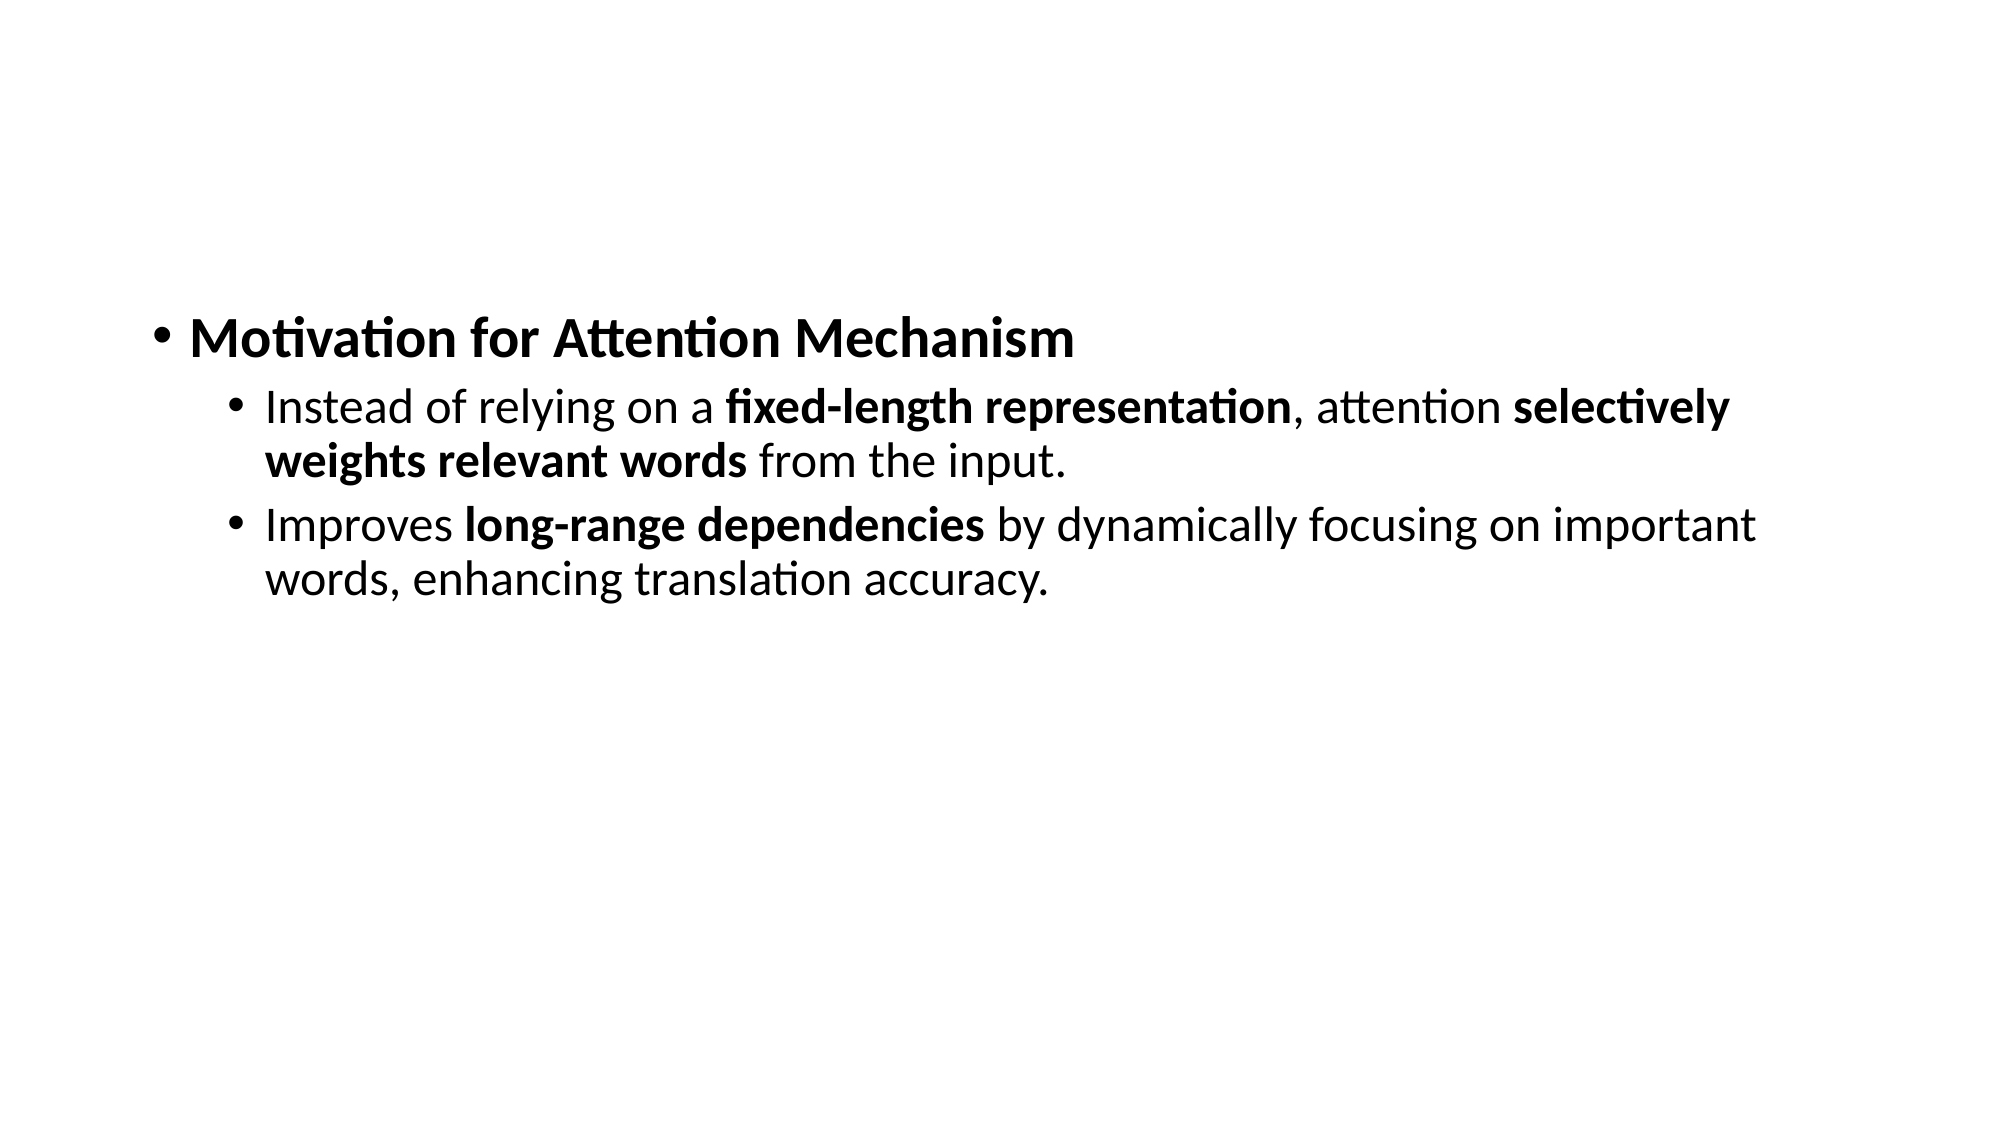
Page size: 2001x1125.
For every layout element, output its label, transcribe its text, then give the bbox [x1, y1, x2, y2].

list Motivation for Attention Mechanism Instead of relying on a fixed-length representation, attention selectively weights relevant words from the input. Improves long-range dependencies by dynamically focusing on important words, enhancing translation accuracy. [137, 299, 1863, 1014]
